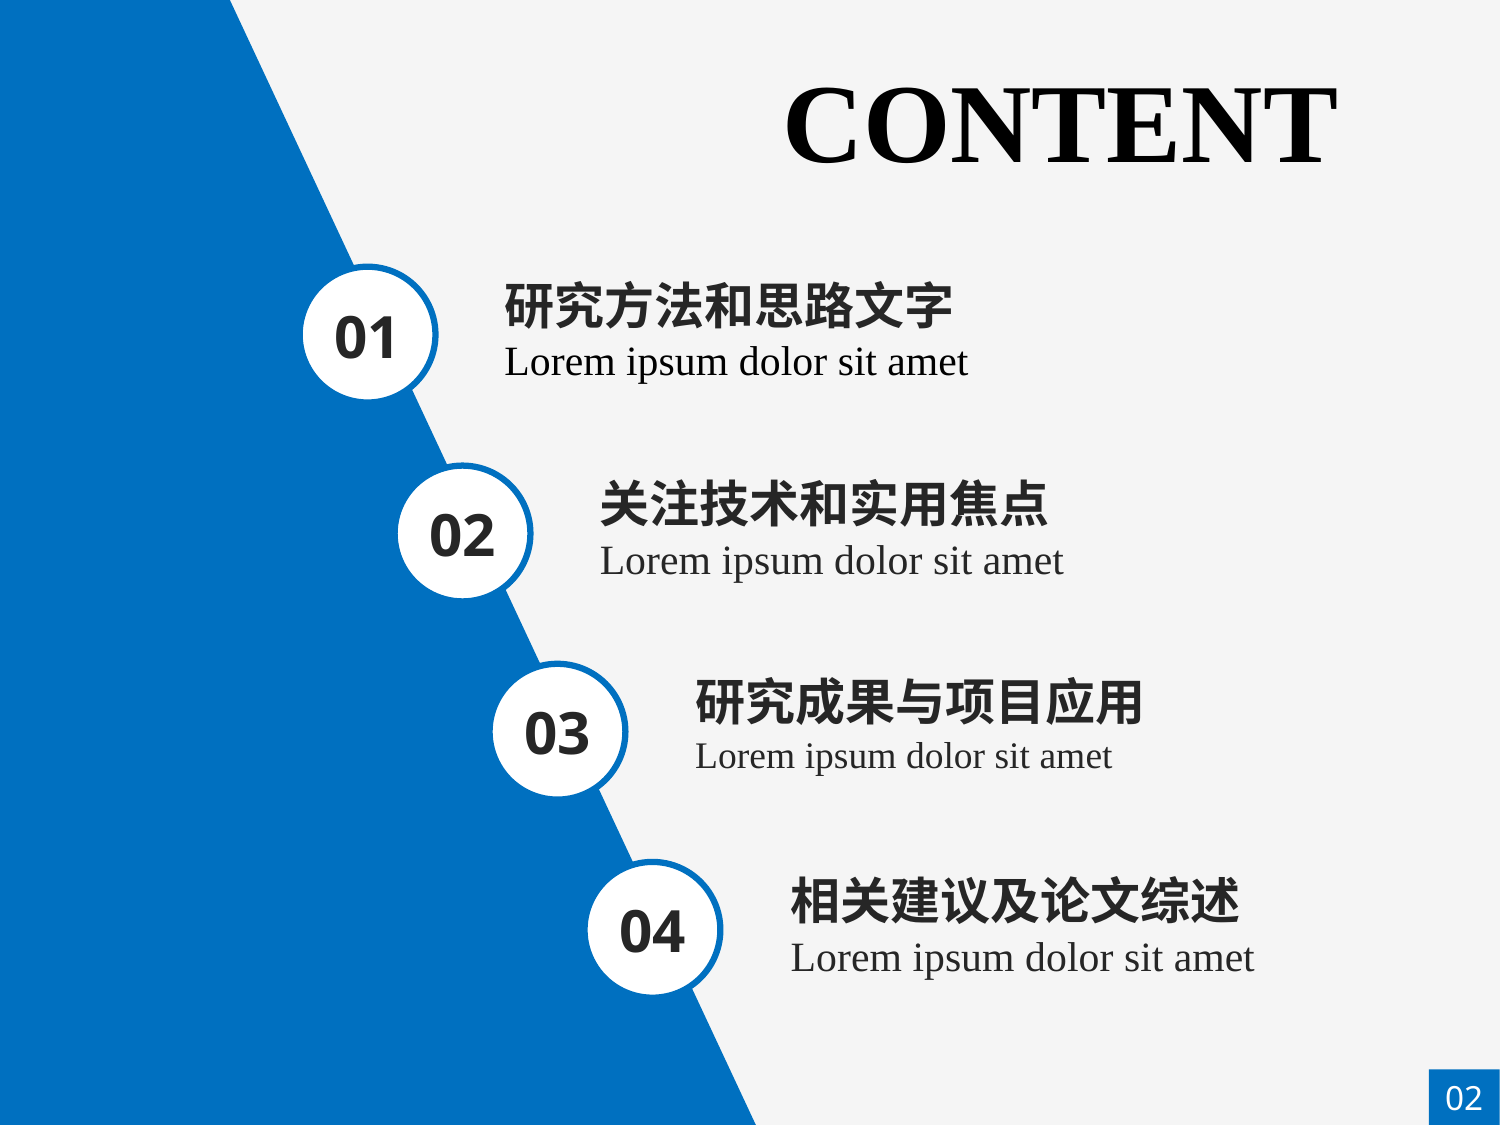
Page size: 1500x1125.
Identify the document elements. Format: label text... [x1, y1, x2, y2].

text_box [0, 0, 758, 1125]
text_box 相关建议及论文综述 Lorem ipsum dolor sit amet [775, 861, 1500, 987]
text_box 关注技术和实用焦点 Lorem ipsum dolor sit amet [585, 465, 1406, 590]
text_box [299, 266, 436, 403]
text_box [489, 663, 626, 800]
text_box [1411, 1069, 1500, 1125]
text_box CONTENT [715, 42, 1406, 193]
text_box 研究成果与项目应用 Lorem ipsum dolor sit amet [680, 663, 1500, 784]
text_box 研究方法和思路文字 Lorem ipsum dolor sit amet [489, 266, 1406, 392]
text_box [394, 465, 531, 602]
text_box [584, 861, 721, 998]
